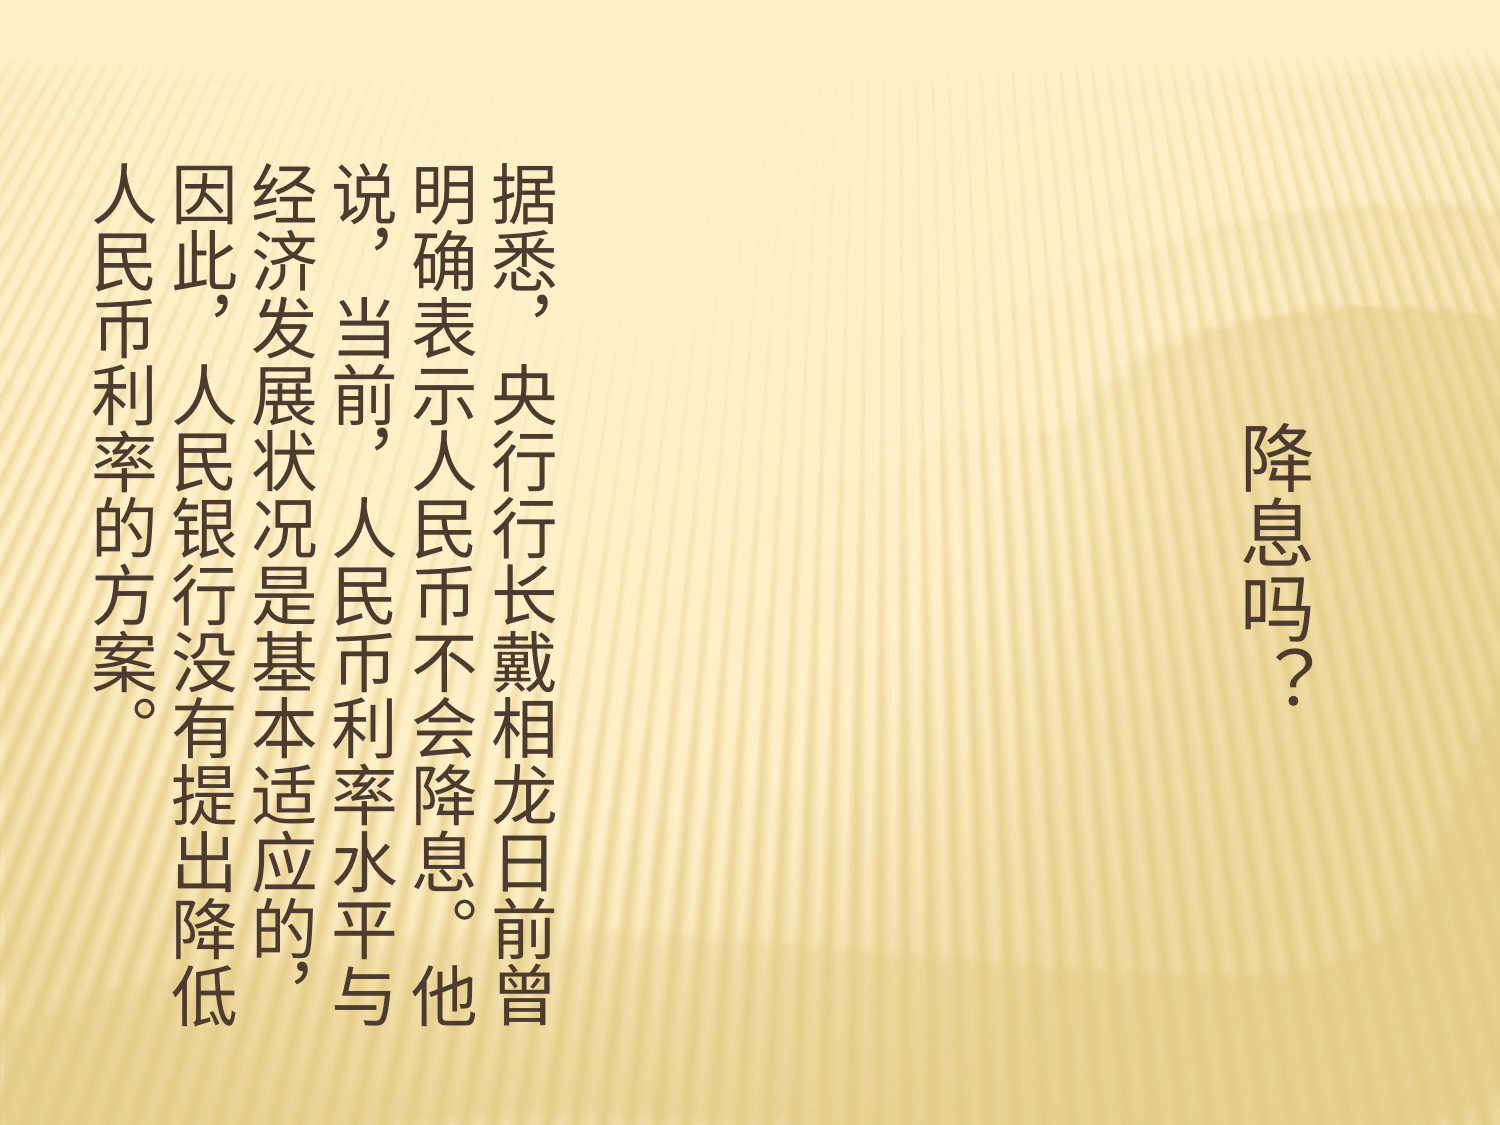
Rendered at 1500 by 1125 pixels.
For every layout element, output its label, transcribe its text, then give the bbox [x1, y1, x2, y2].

list 据悉，央行行长戴相龙日前曾明确表示人民币不会降息。他说，当前，人民币利率水平与经济发展状况是基本适应的，因此，人民银行没有提出降低人民币利率的方案。 [75, 90, 1100, 1050]
title 降息吗？ [1125, 90, 1425, 1050]
